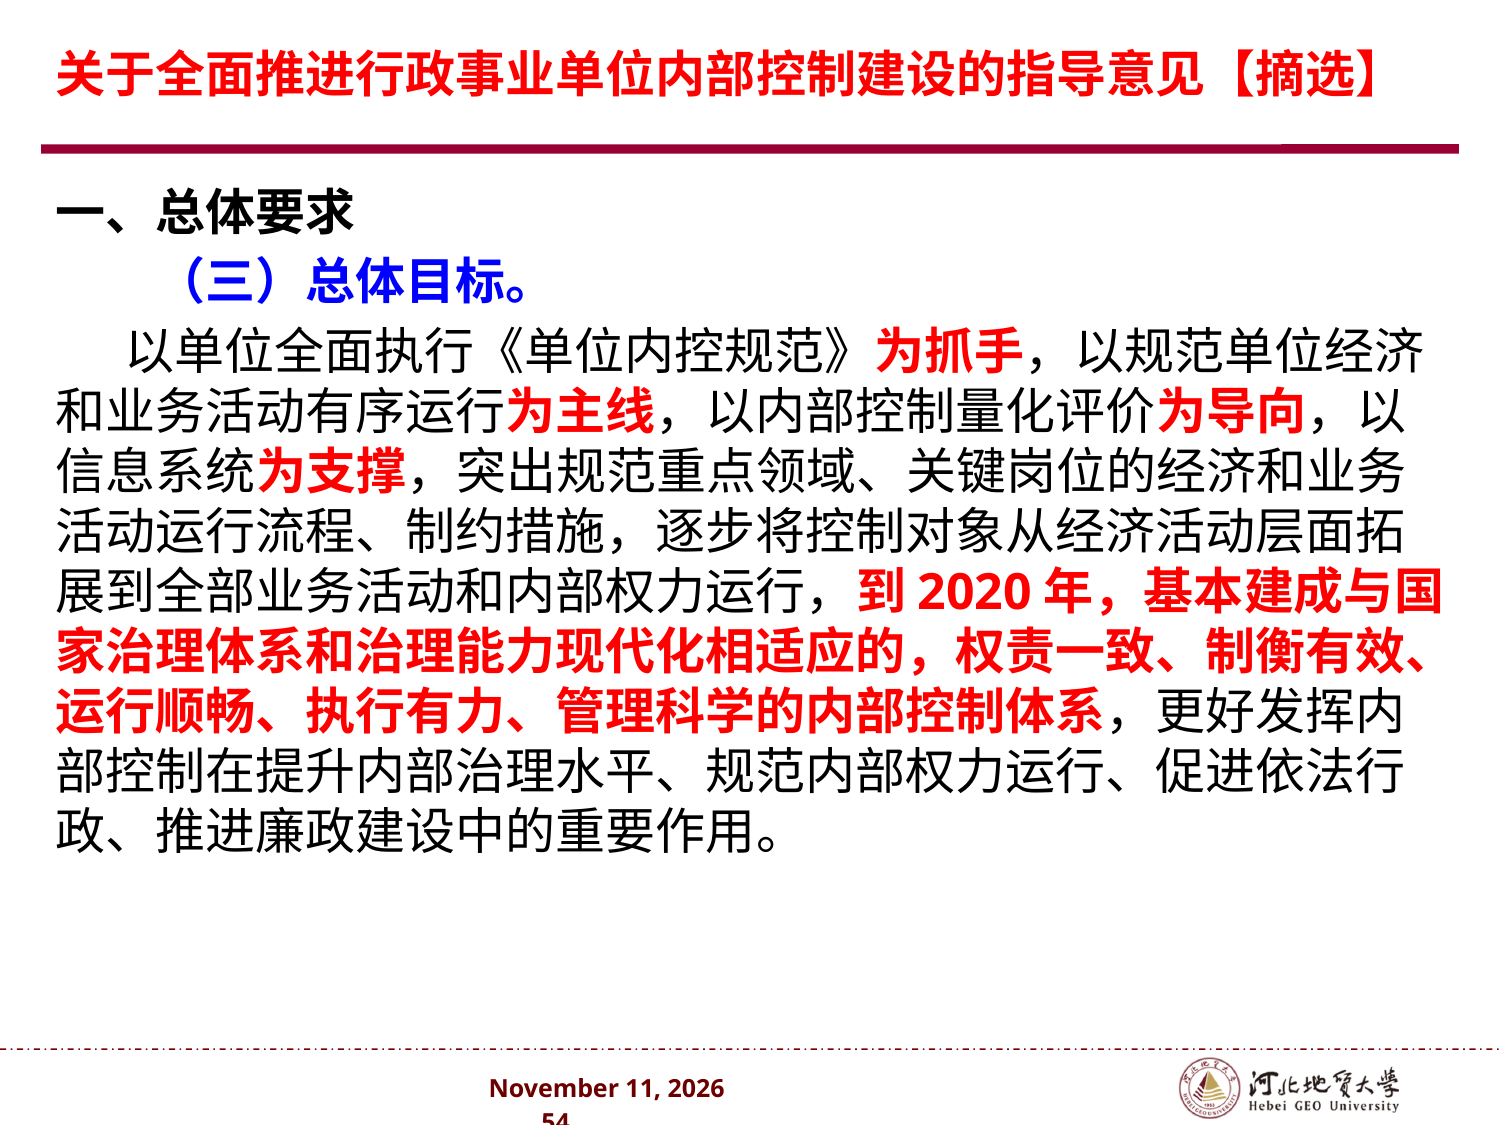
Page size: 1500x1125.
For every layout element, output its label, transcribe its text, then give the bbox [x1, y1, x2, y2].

list 一、总体要求 （三）总体目标。 以单位全面执行《单位内控规范》为抓手，以规范单位经济和业务活动有序运行为主线，以内部控制量化评价为导向，以信息系统为支撑，突出规范重点领域、关键岗位的经济和业务活动运行流程、制约措施，逐步将控制对象从经济活动层面拓展到全部业务活动和内部权力运行，到2020年，基本建成与国家治理体系和治理能力现代化相适应的，权责一致、制衡有效、运行顺畅、执行有力、管理科学的内部控制体系，更好发挥内部控制在提升内部治理水平、规范内部权力运行、促进依法行政、推进廉政建设中的重要作用。 [40, 172, 1460, 1036]
title 关于全面推进行政事业单位内部控制建设的指导意见【摘选】 [40, 18, 1460, 126]
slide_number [473, 1064, 990, 1109]
picture [1159, 1049, 1420, 1125]
